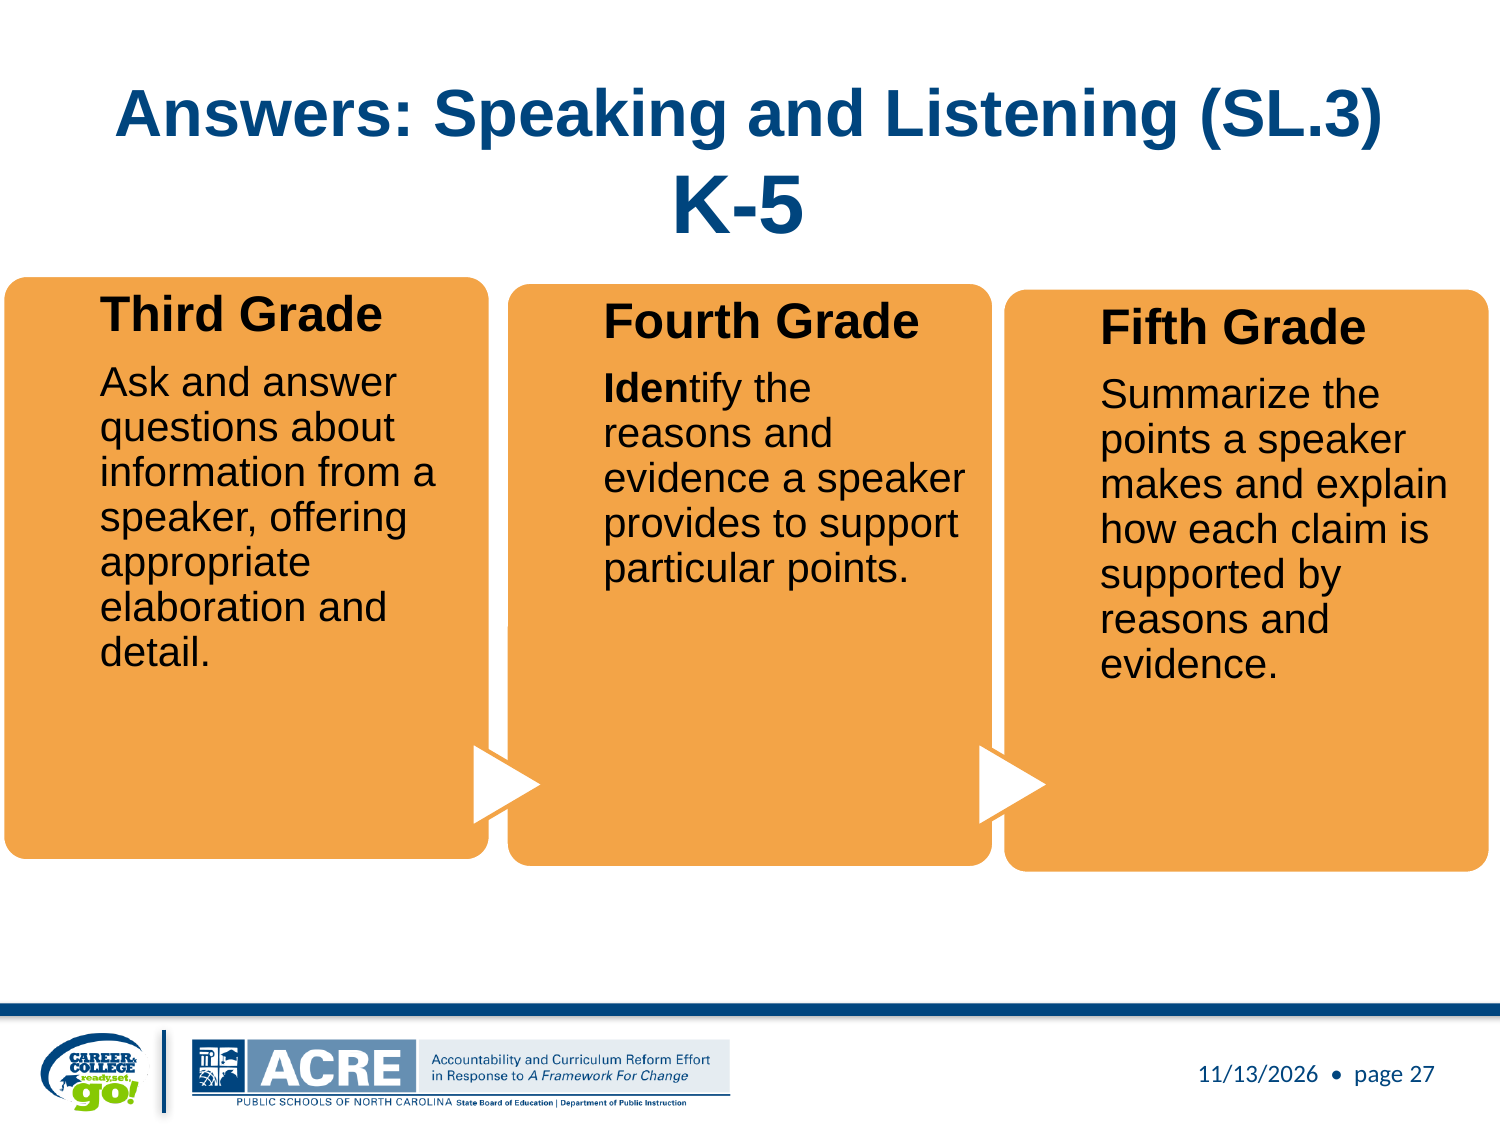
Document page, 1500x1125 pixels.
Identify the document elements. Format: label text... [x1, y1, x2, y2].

picture [174, 1017, 744, 1125]
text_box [0, 149, 1500, 1001]
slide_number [1137, 1042, 1450, 1103]
title Answers: Speaking and Listening (SL.3) K-5 [74, 62, 1426, 148]
picture [37, 1029, 152, 1115]
